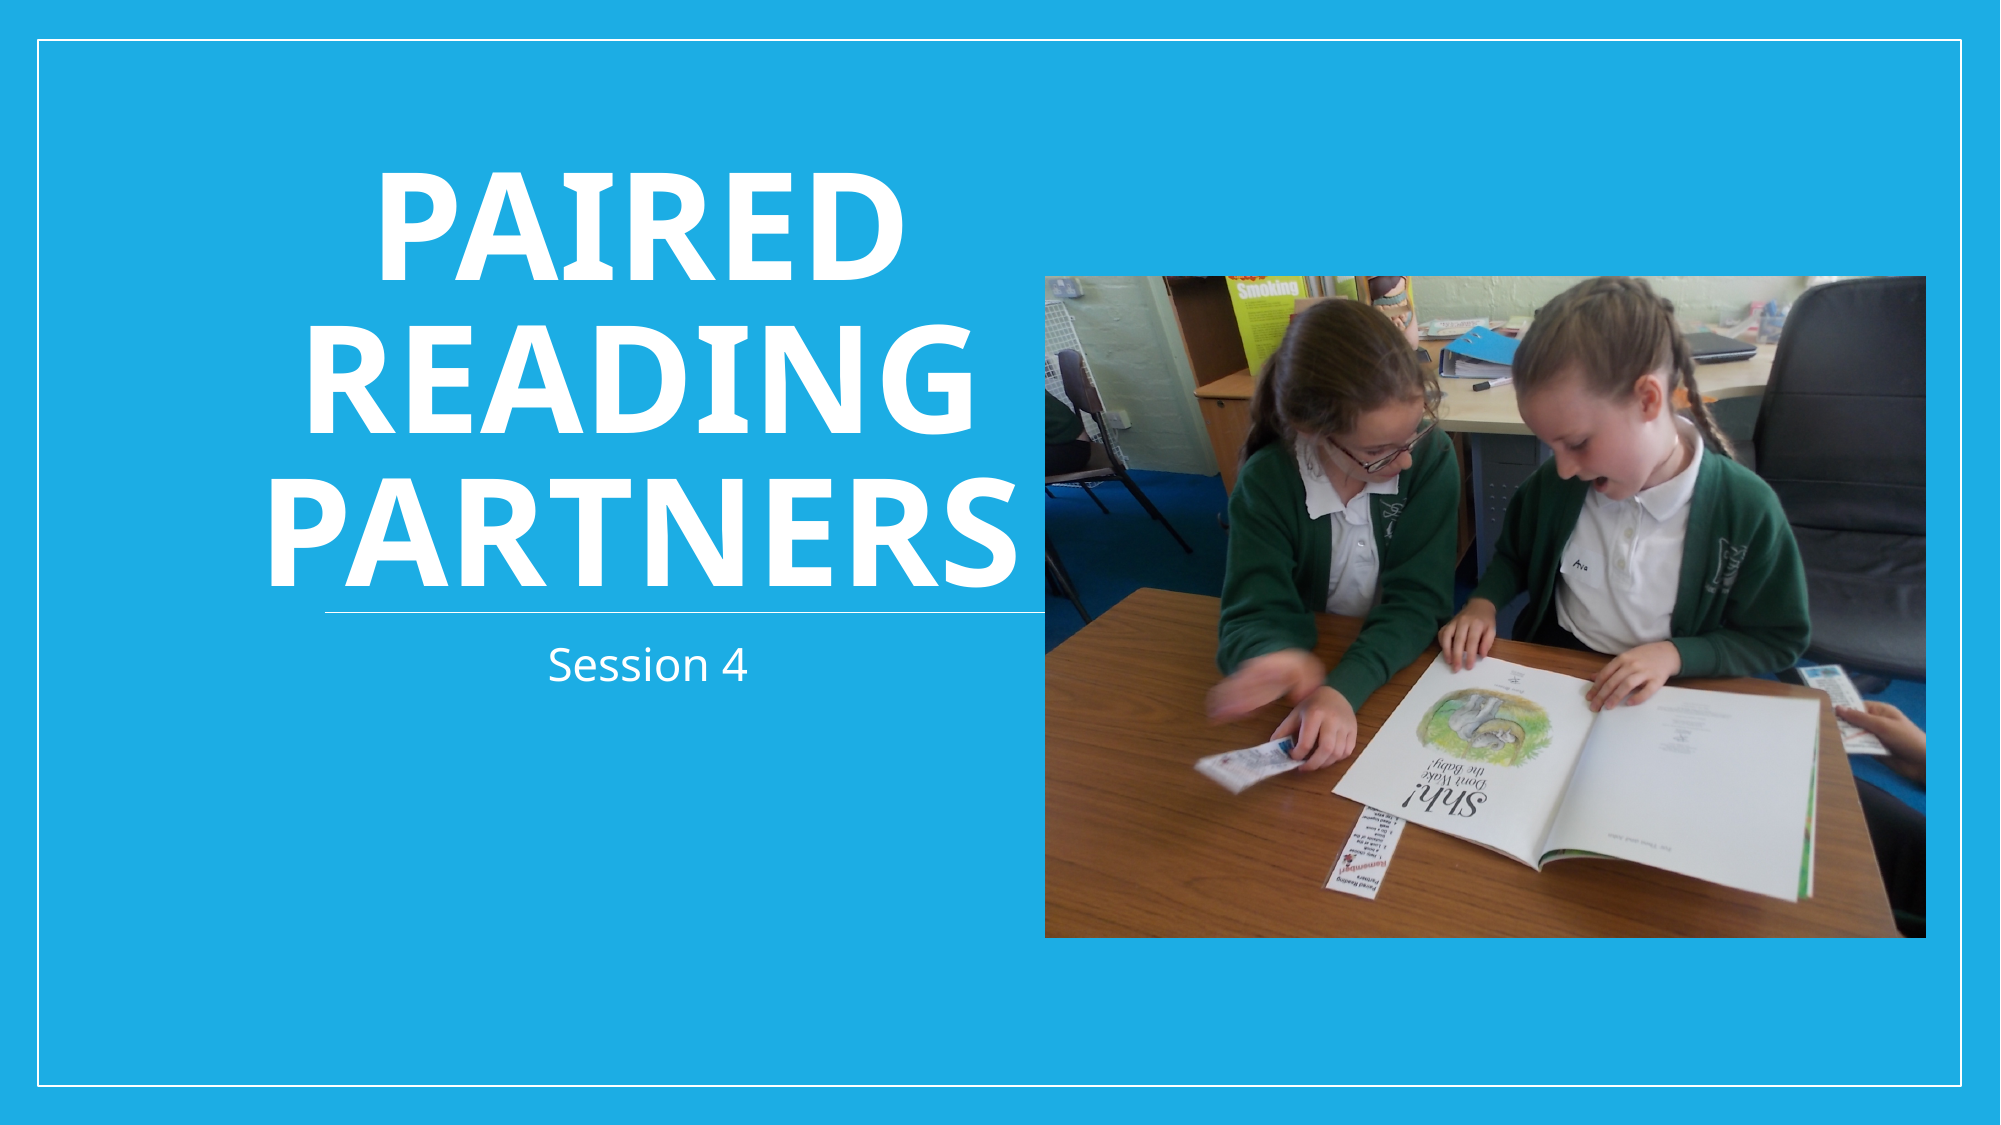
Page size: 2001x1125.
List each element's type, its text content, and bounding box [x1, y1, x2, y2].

title Paired Reading Partners [182, 144, 1099, 625]
picture [1045, 276, 1926, 938]
subtitle Session 4 [280, 634, 1016, 863]
